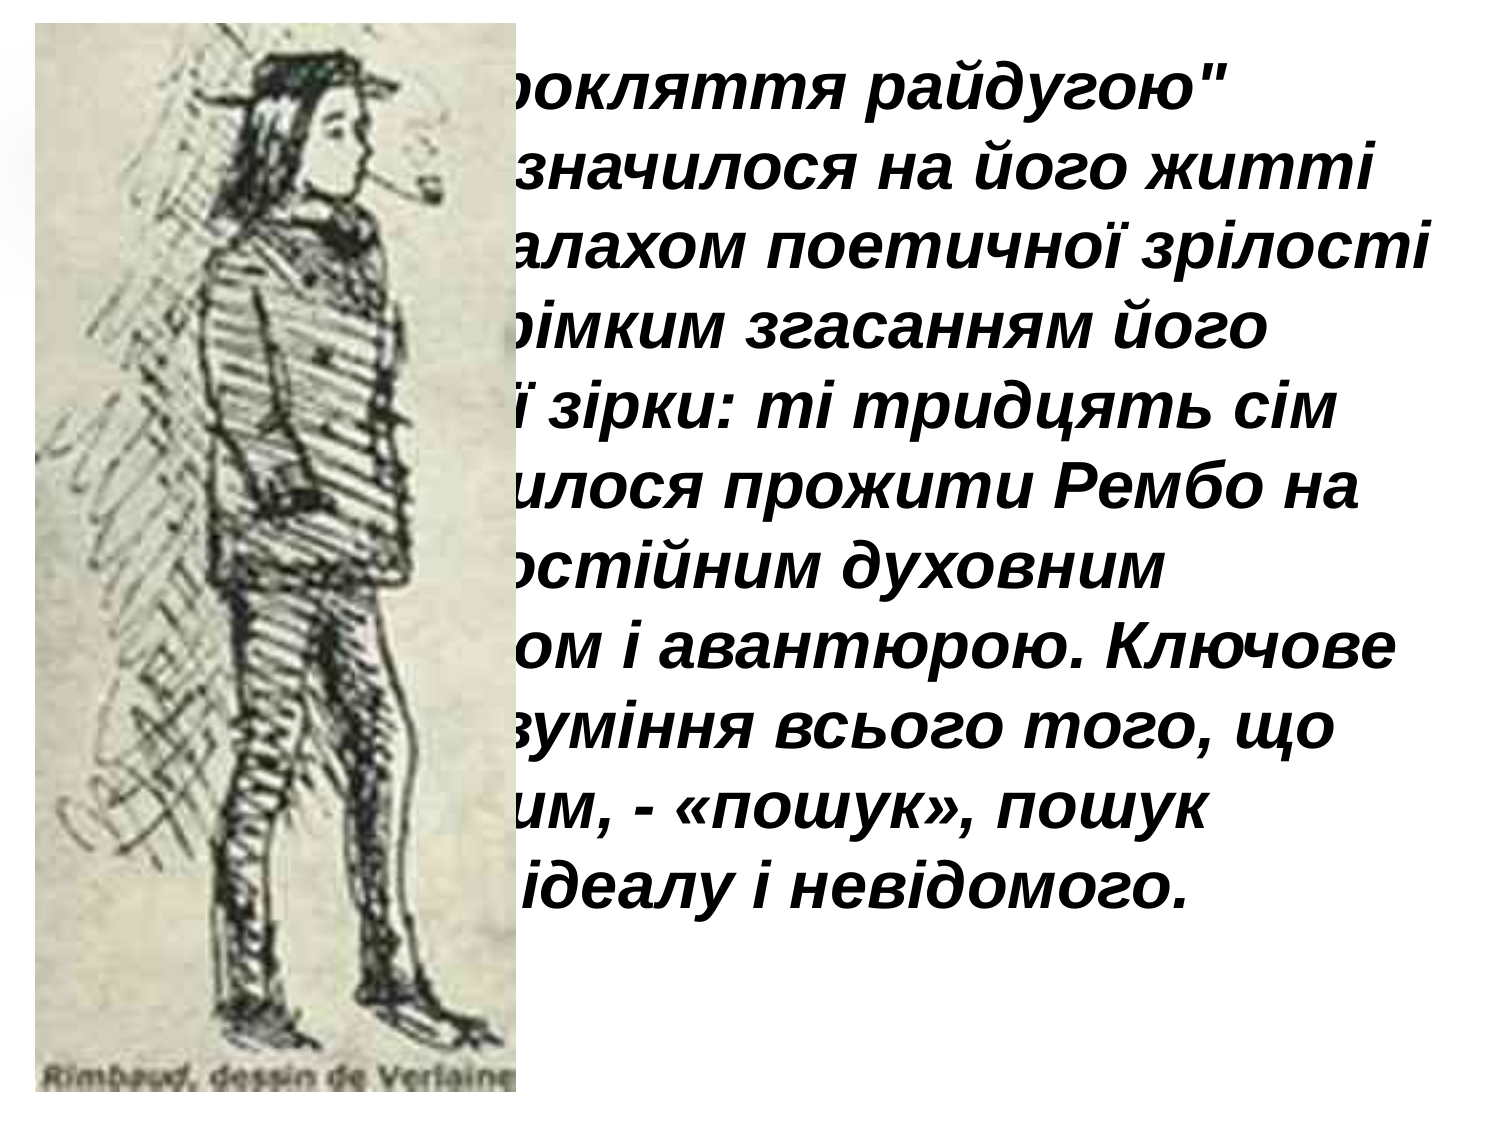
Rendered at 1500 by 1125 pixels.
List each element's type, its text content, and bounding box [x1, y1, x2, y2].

text_box "Прокляття райдугою" позначилося на його житті раптовим спалахом поетичної зрілості і не менш стрімким згасанням його літературної зірки: ті тридцять сім років, що судилося прожити Рембо на землі, були постійним духовним експериментом і авантюрою. Ключове слово для розуміння всього того, що відбулося з ним, - «пошук», пошук недосяжного ідеалу і невідомого. [520, 35, 1454, 930]
picture [0, 0, 516, 1092]
